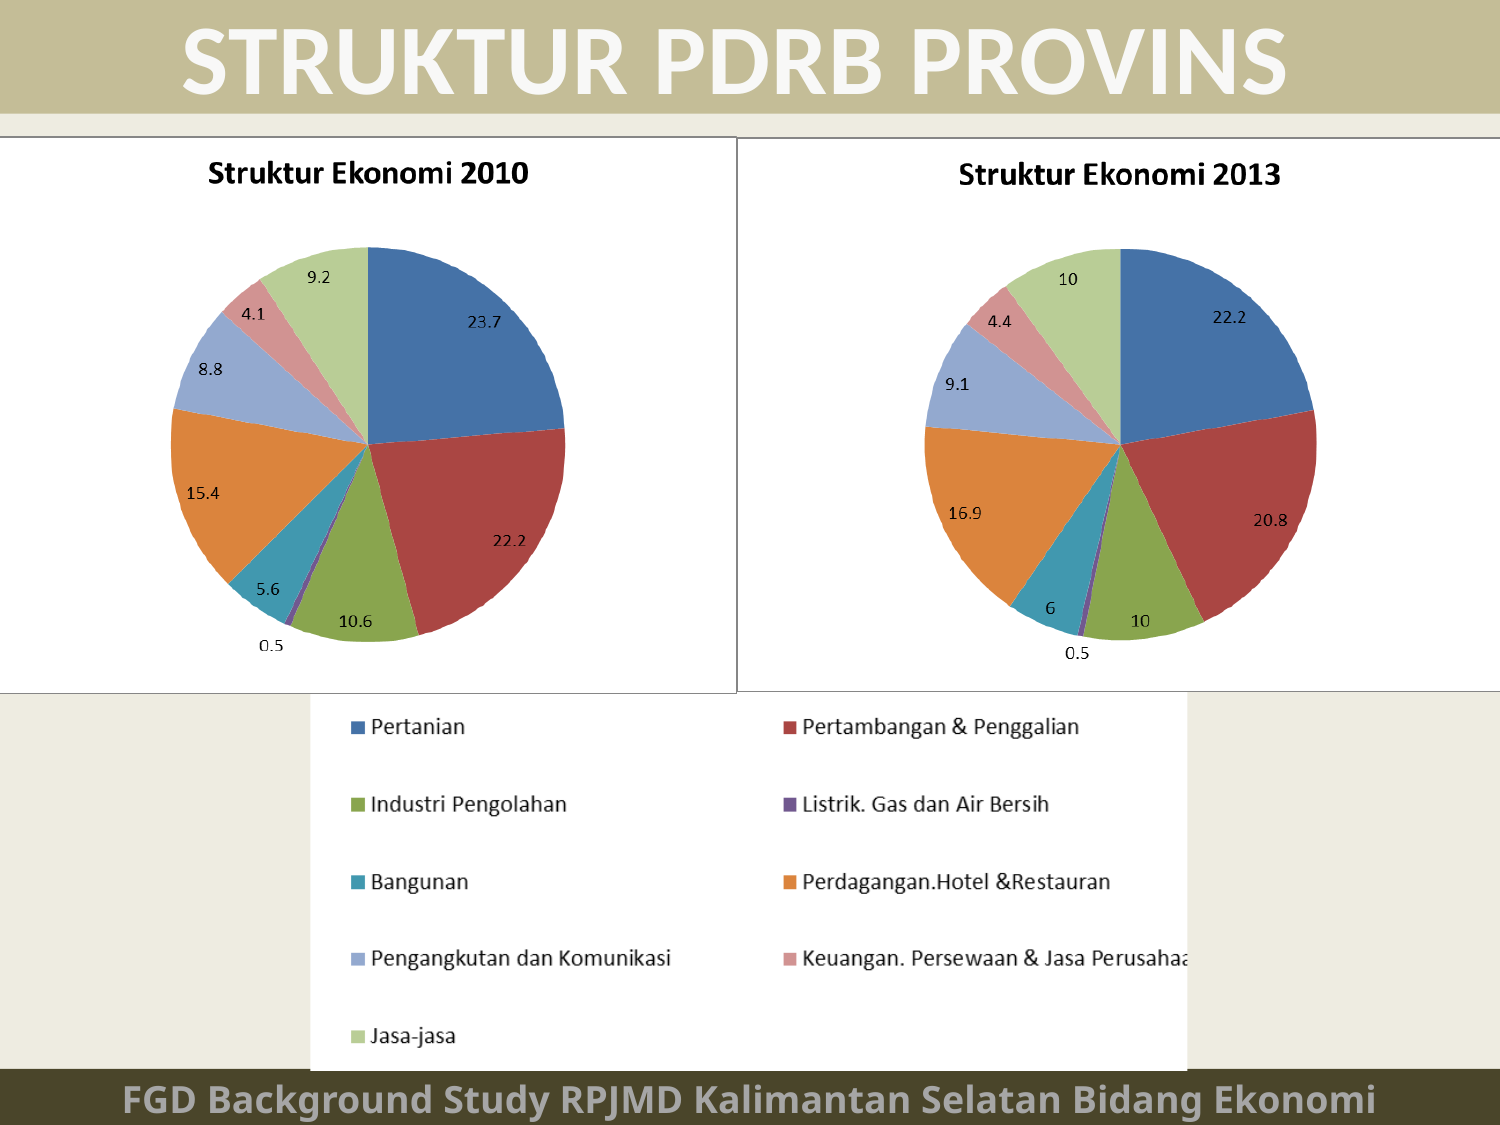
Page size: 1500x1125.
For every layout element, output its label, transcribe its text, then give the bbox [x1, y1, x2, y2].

text_box STRUKTUR PDRB PROVINSI [0, 0, 1500, 116]
picture [0, 136, 1500, 1072]
text_box FGD Background Study RPJMD Kalimantan Selatan Bidang Ekonomi [0, 1068, 1500, 1125]
